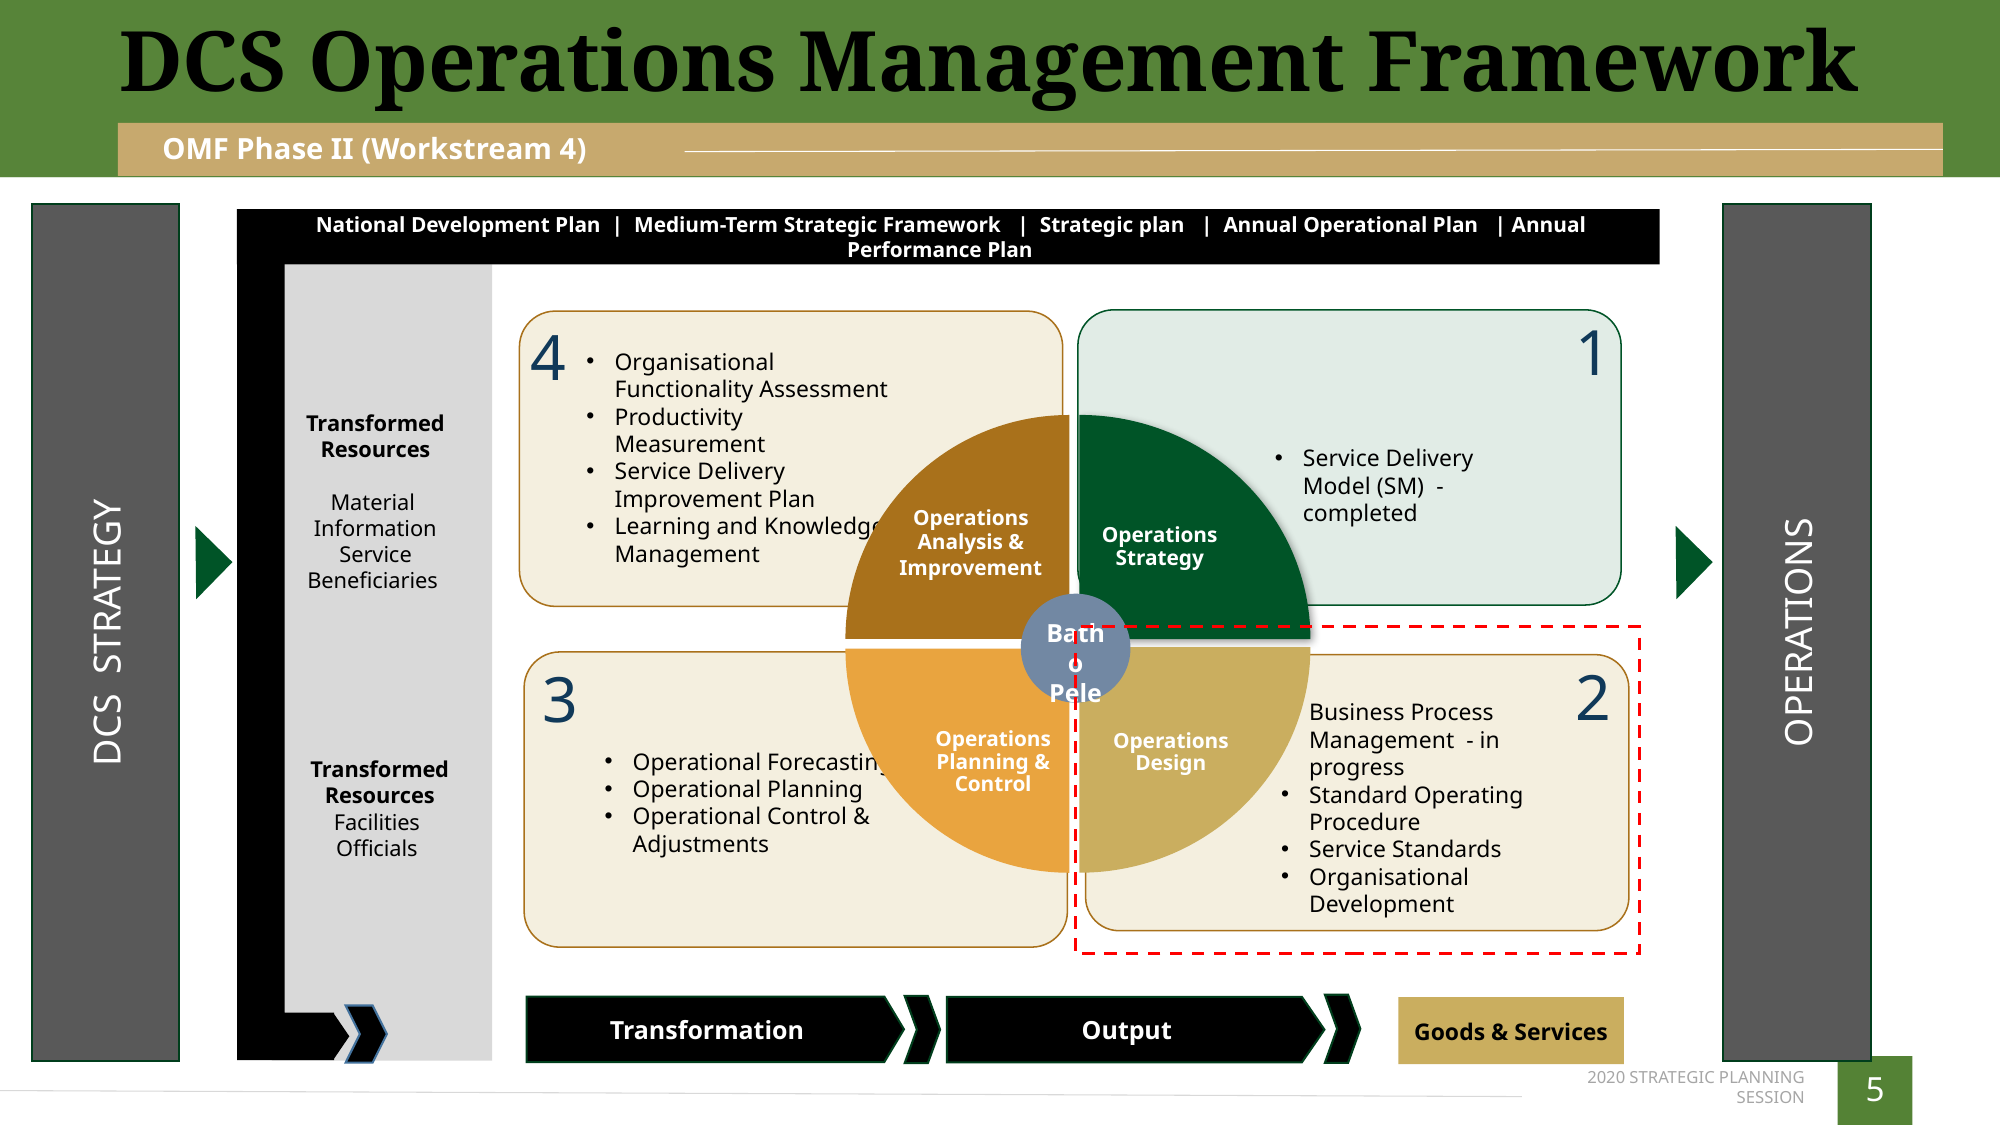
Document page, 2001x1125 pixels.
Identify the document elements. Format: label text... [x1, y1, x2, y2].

text_box DCS STRATEGY [31, 204, 180, 1061]
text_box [271, 264, 493, 1061]
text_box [946, 994, 1361, 1063]
text_box [236, 261, 336, 1062]
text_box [845, 414, 1311, 873]
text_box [1020, 593, 1131, 703]
text_box National Development Plan | Medium-Term Strategic Framework | Strategic plan | Annual Operational Plan | Annual Performance Plan [236, 209, 1660, 265]
text_box [1675, 525, 1713, 600]
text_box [526, 995, 941, 1064]
text_box OMF Phase II (Workstream 4) [162, 132, 685, 166]
text_box [1075, 626, 1640, 955]
text_box DCS Operations Management Framework [104, 0, 1989, 132]
text_box OPERATIONS [1723, 204, 1871, 1061]
text_box [0, 0, 2000, 178]
text_box Goods & Services [1398, 997, 1624, 1065]
text_box [195, 525, 233, 600]
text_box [1077, 309, 1622, 606]
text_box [512, 645, 1068, 948]
text_box [117, 132, 1943, 176]
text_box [1085, 654, 1629, 931]
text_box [507, 307, 1063, 607]
